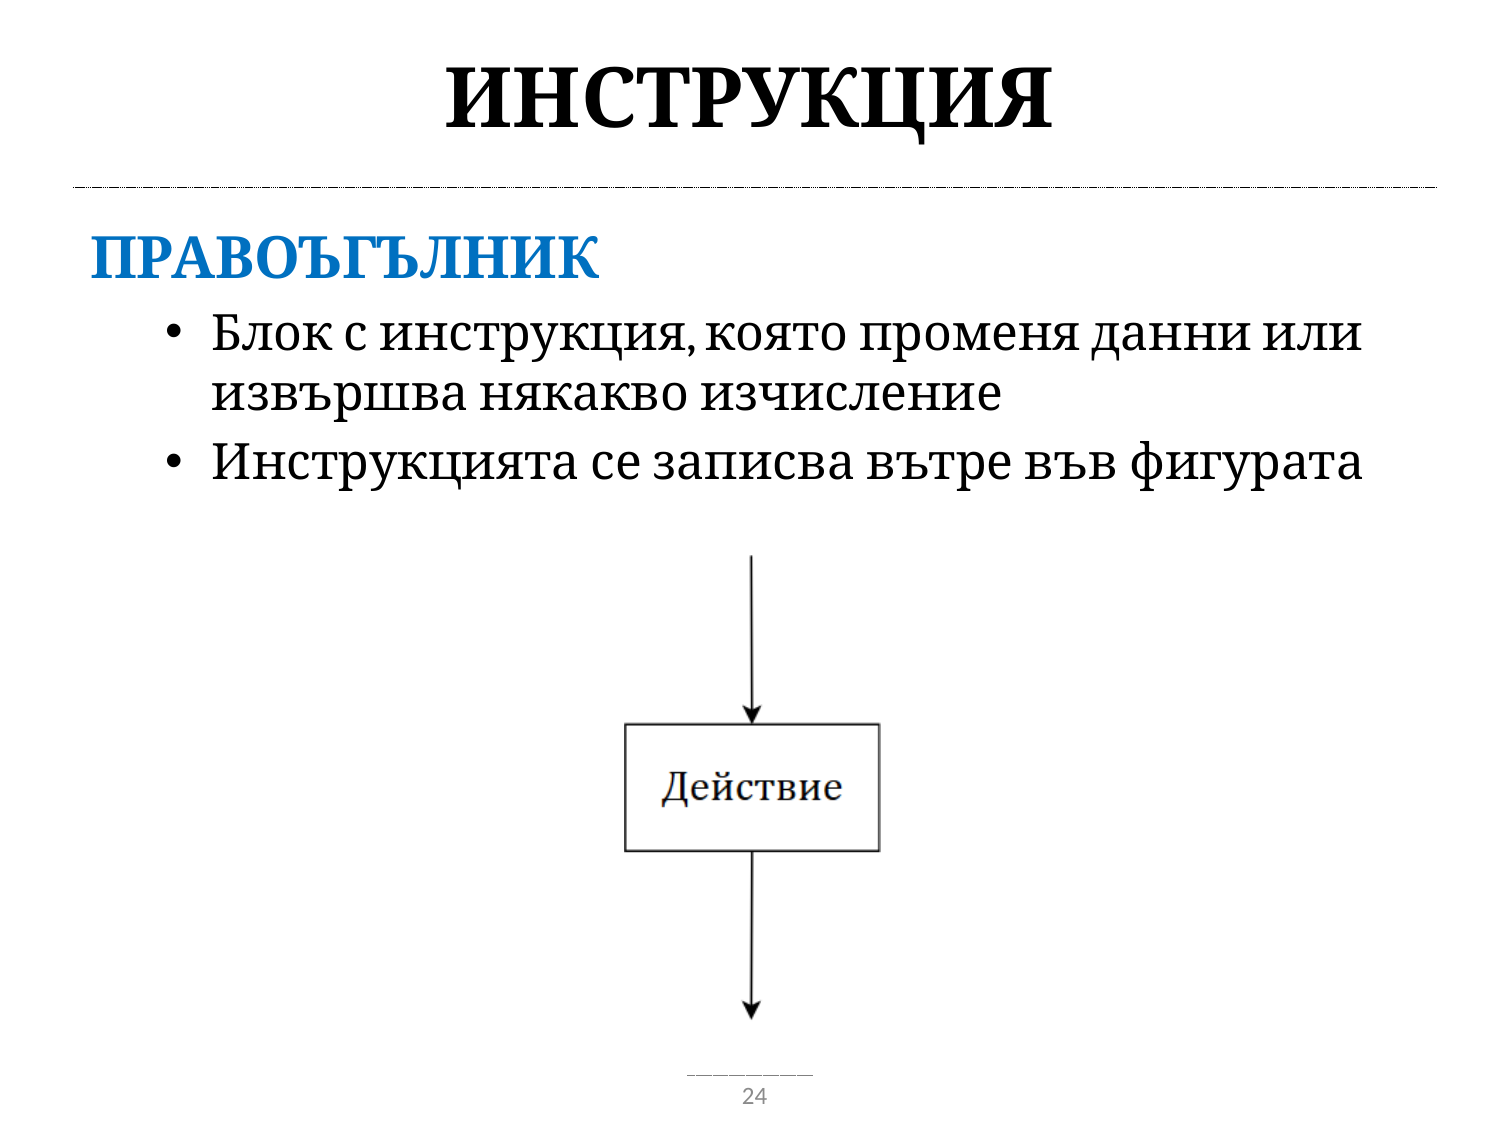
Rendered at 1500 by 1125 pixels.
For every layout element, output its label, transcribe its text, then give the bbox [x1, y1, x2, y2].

title Инструкция [0, 0, 1500, 188]
slide_number 24 [579, 1065, 930, 1125]
list Правоъгълник Блок с инструкция, която променя данни или извършва някакво изчисление Инструкцията се записва вътре във фигурата [75, 212, 1450, 1063]
picture [624, 539, 882, 1039]
